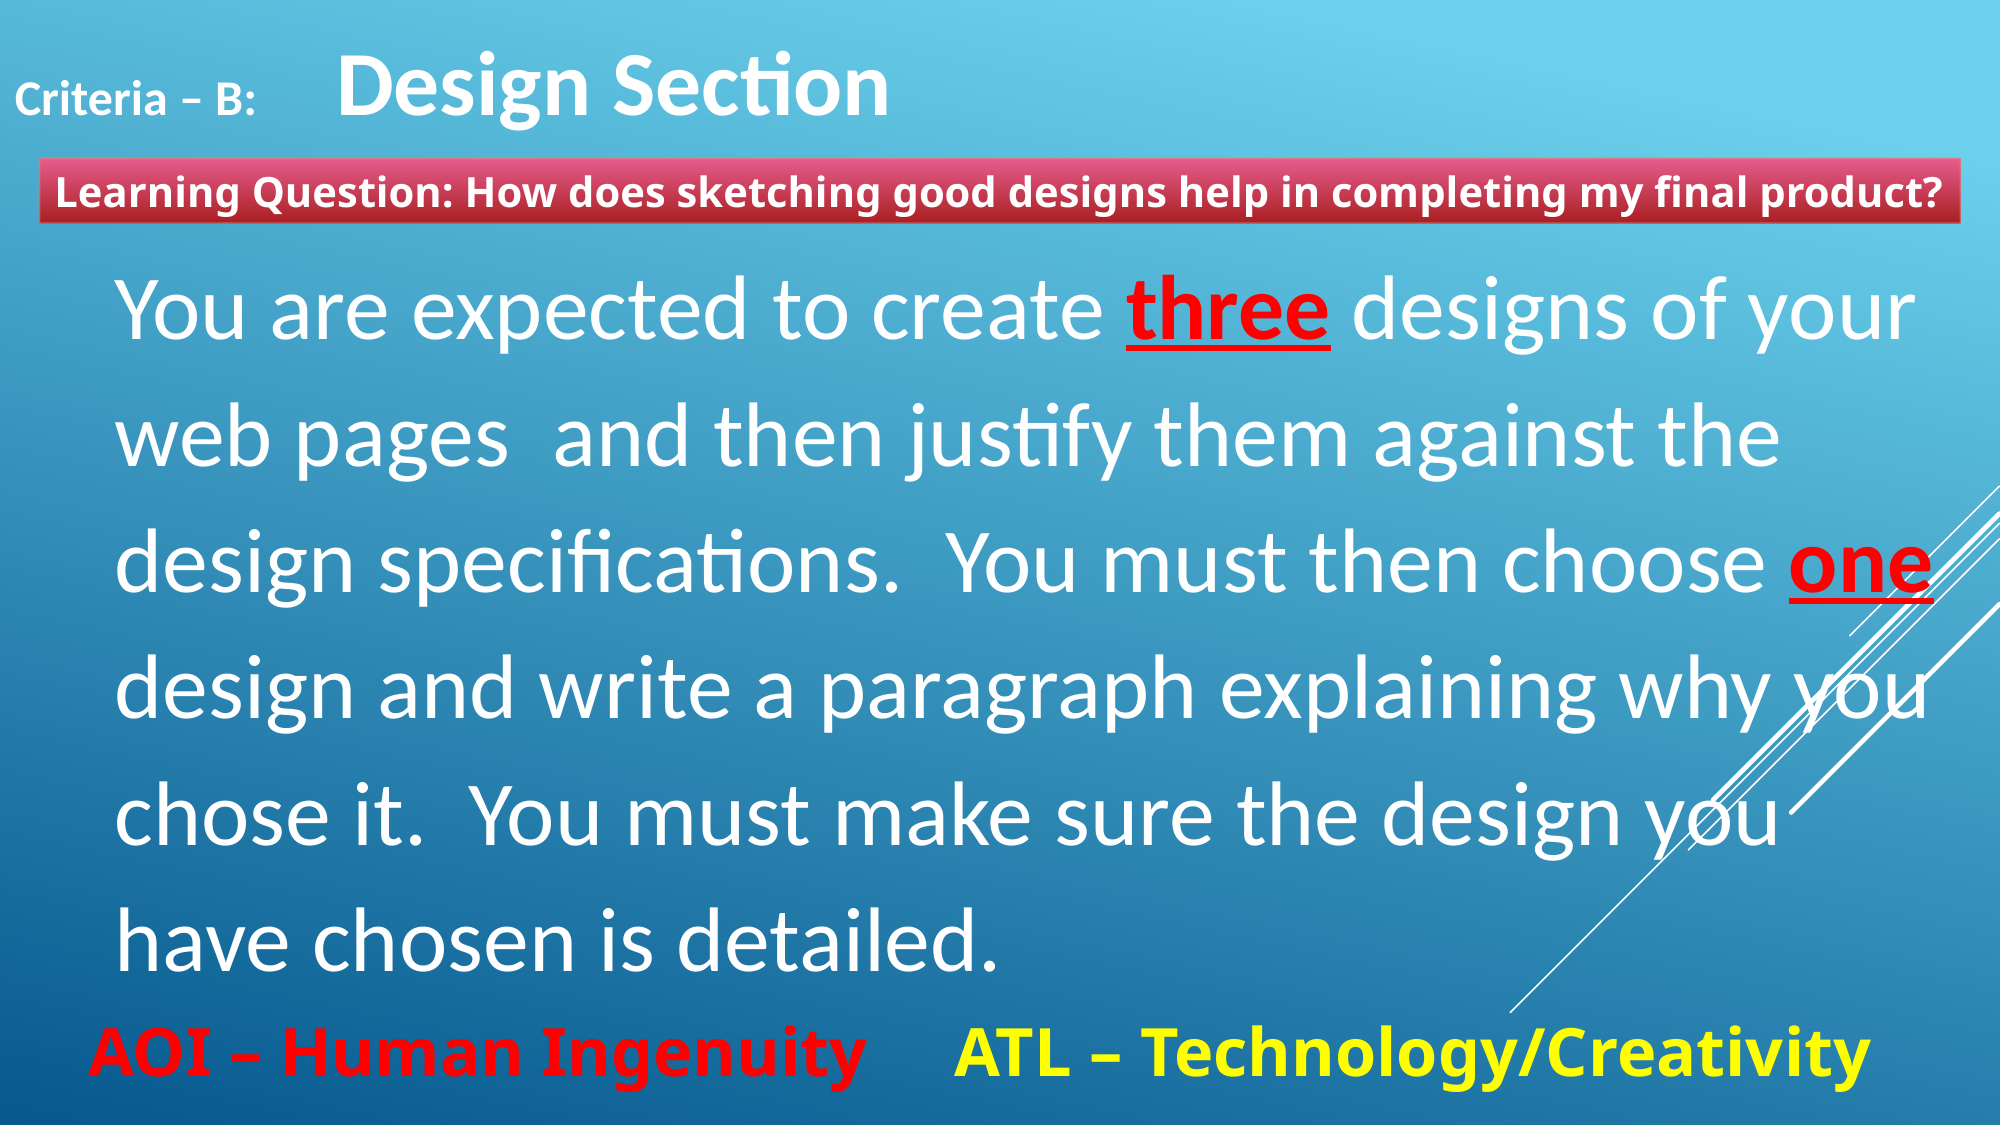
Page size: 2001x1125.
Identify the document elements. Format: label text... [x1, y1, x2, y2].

text_box You are expected to create three designs of your web pages and then justify them against the design specifications. You must then choose one design and write a paragraph explaining why you chose it. You must make sure the design you have chosen is detailed. [99, 224, 1963, 998]
text_box Criteria – B: Design Section [0, 0, 1611, 142]
text_box AOI – Human Ingenuity ATL – Technology/Creativity [0, 1002, 1961, 1098]
text_box Learning Question: How does sketching good designs help in completing my final product? [39, 158, 1961, 224]
